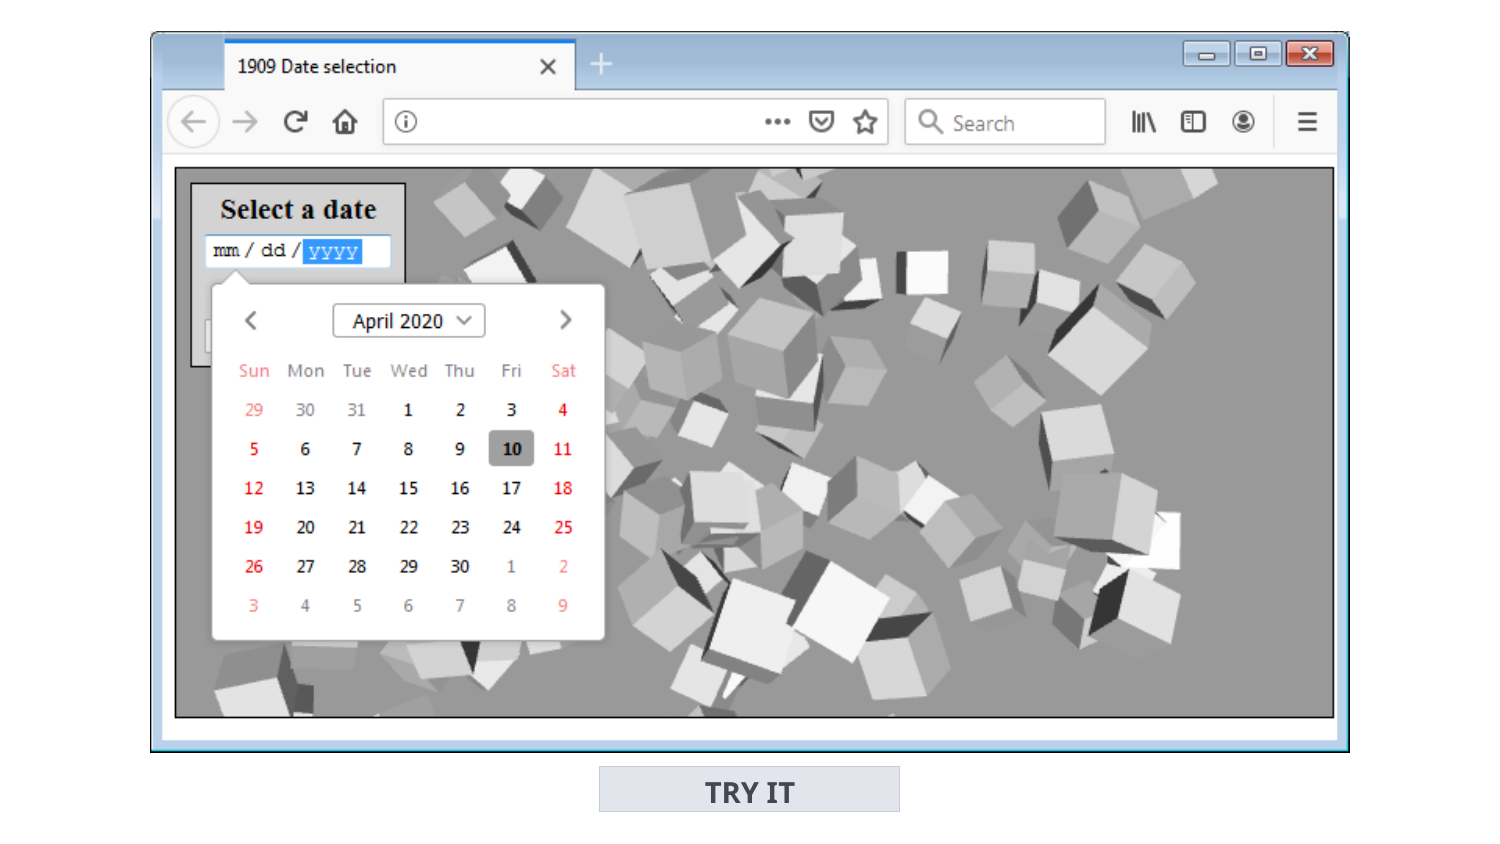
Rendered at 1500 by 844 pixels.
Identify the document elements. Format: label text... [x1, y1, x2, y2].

picture [149, 31, 1351, 753]
text_box TRY IT [599, 766, 900, 812]
